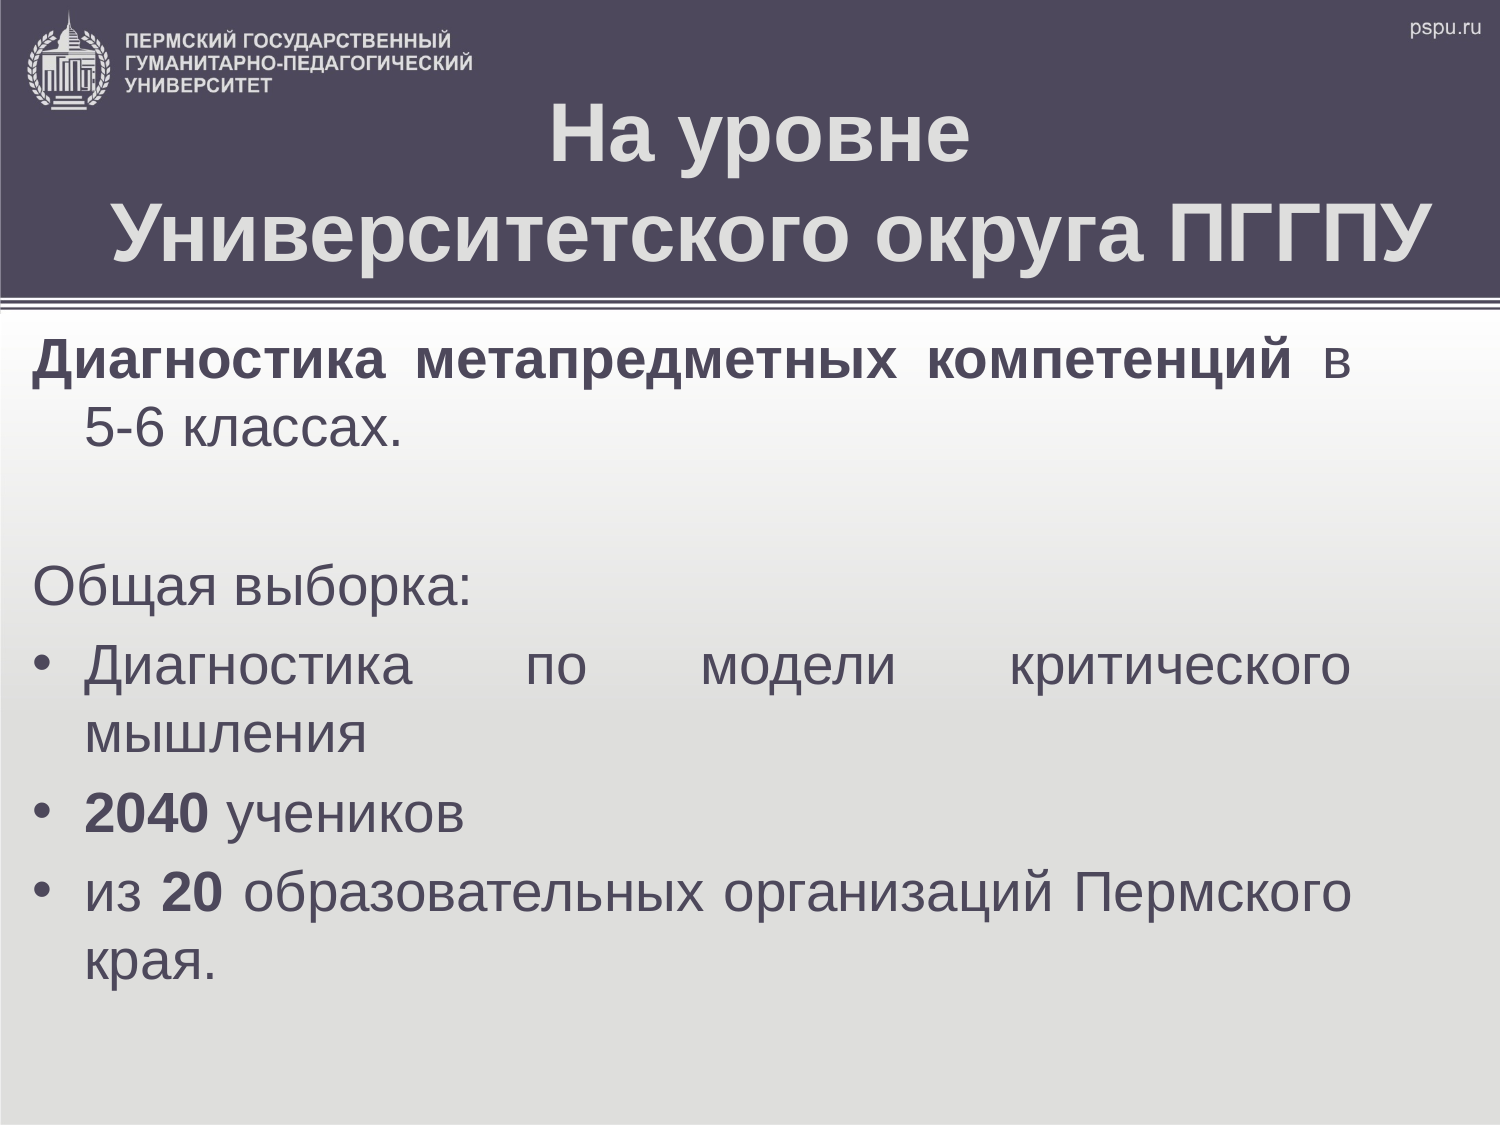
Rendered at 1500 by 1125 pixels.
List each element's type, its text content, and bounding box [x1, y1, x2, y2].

picture [0, 0, 1500, 1125]
list Диагностика метапредметных компетенций в 5-6 классах. Общая выборка: Диагностика по модели критического мышления 2040 учеников из 20 образовательных организаций Пермского края. [17, 314, 1368, 1005]
title На уровне Университетского округа ПГГПУ [75, 90, 1469, 266]
